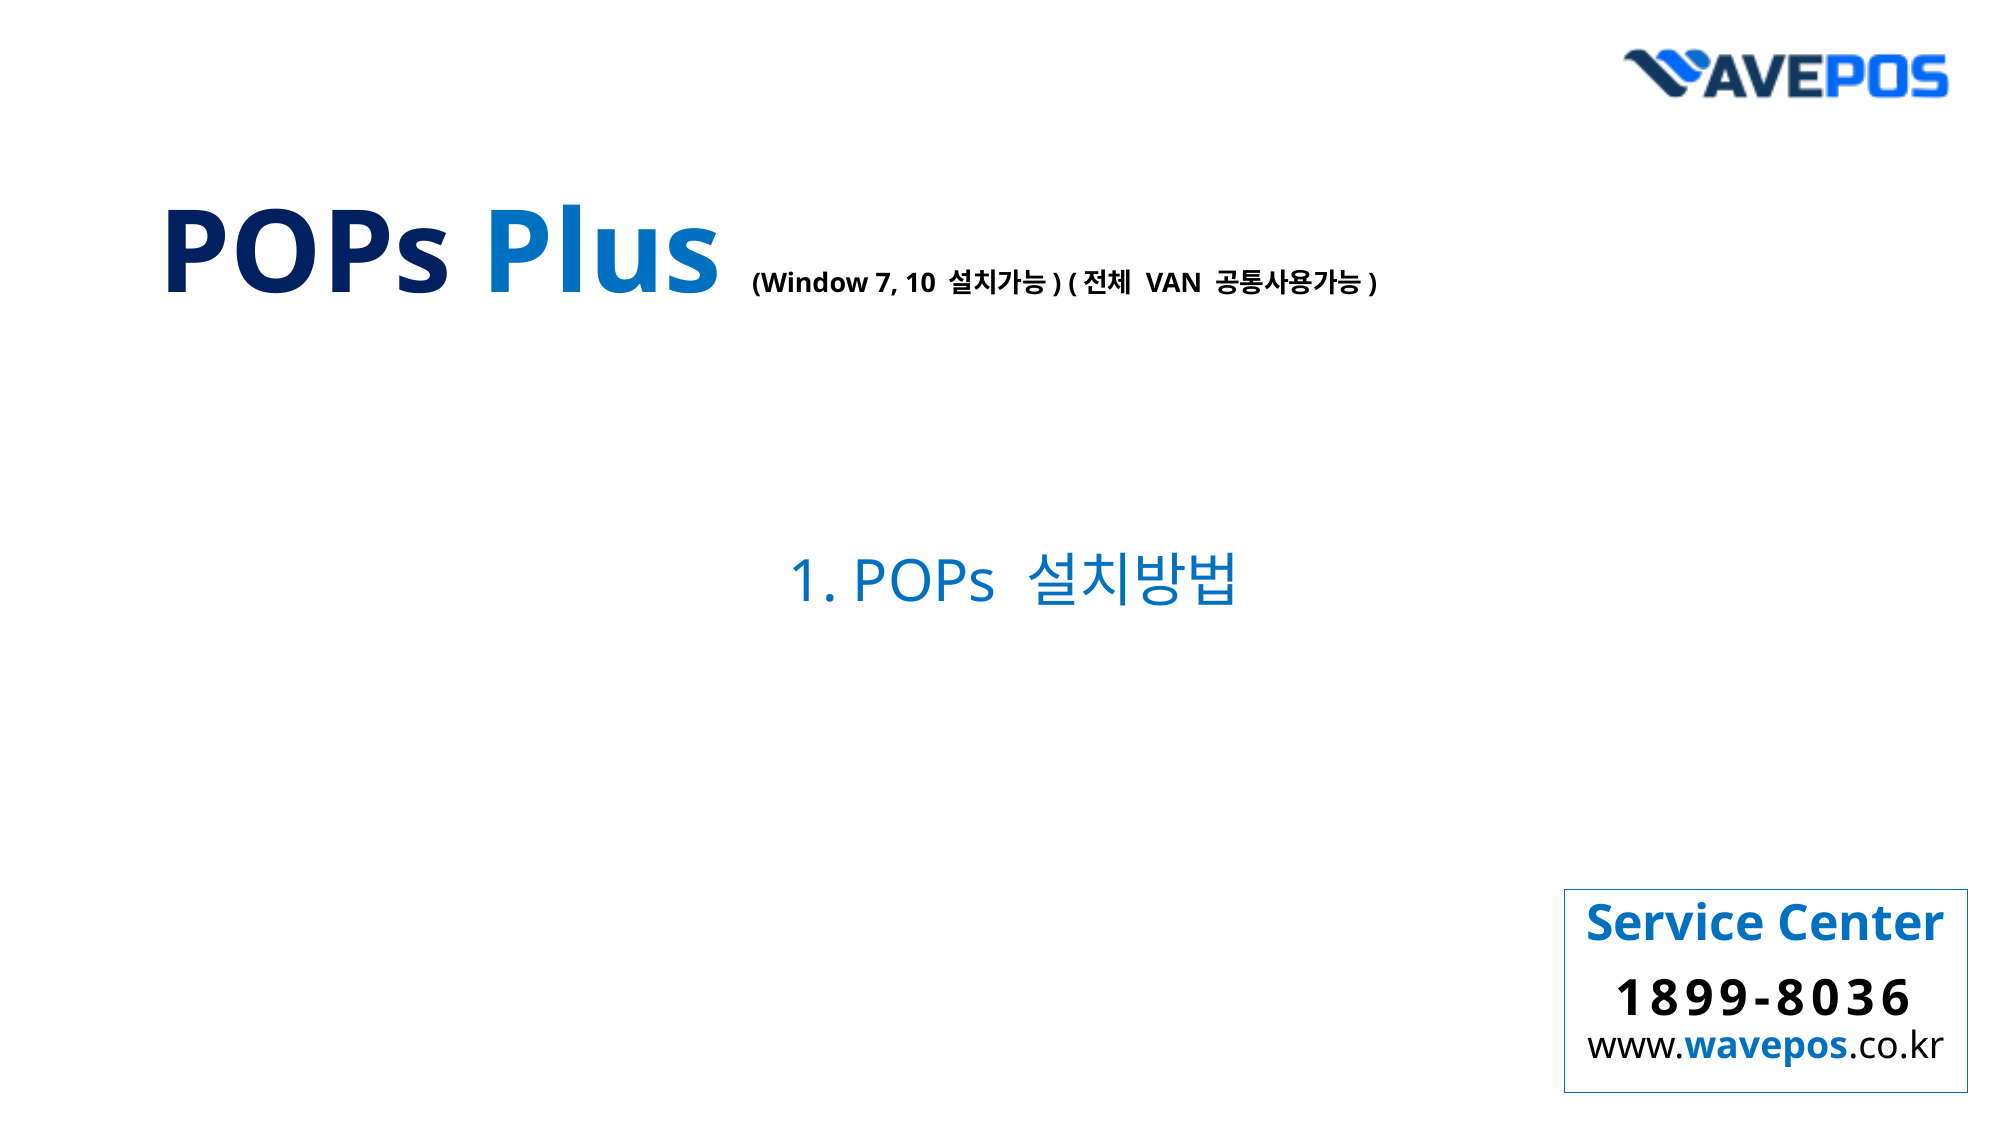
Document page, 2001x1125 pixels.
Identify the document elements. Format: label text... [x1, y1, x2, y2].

picture [1619, 32, 1954, 116]
text_box POPs Plus (Window 7, 10 설치가능) (전체 VAN 공통사용가능) [143, 169, 1393, 357]
subtitle Service Center 1899-8036 www.wavepos.co.kr [1564, 889, 1968, 1093]
text_box 1. POPs 설치방법 [774, 535, 1337, 621]
